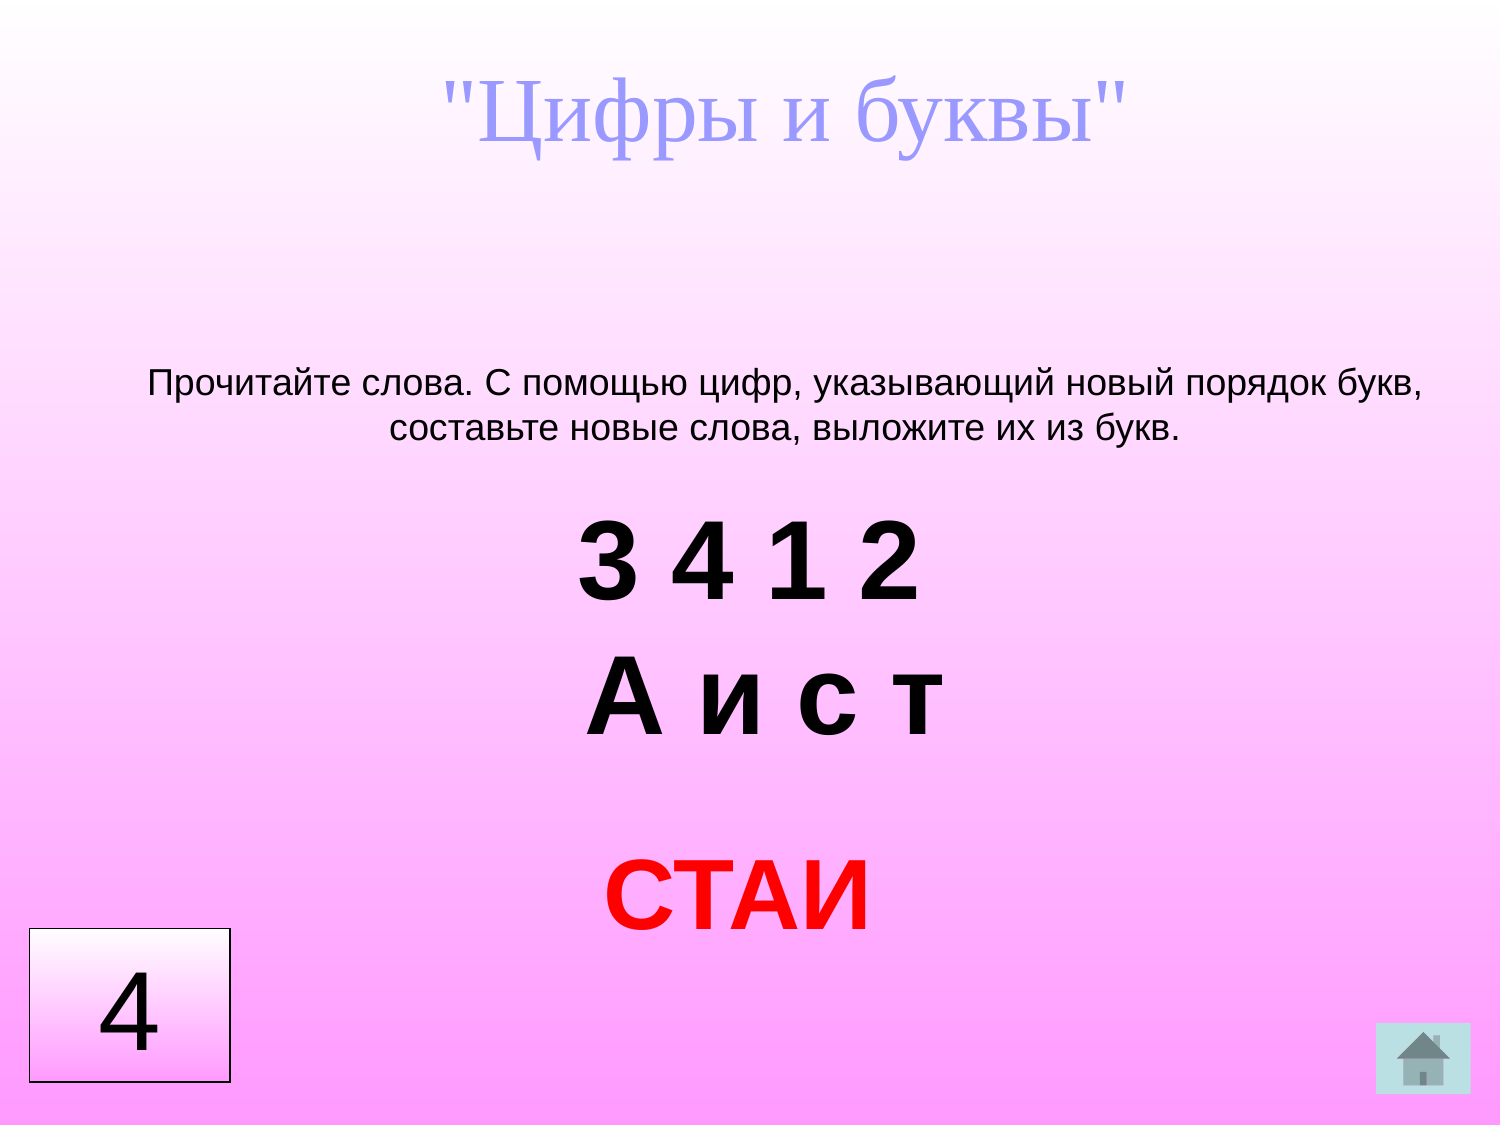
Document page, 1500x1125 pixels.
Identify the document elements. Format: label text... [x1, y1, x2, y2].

text_box [1376, 1023, 1471, 1095]
text_box 4 [29, 928, 231, 1083]
text_box СТАИ [589, 822, 888, 958]
text_box Прочитайте слова. С помощью цифр, указывающий новый порядок букв, составьте новые слова, выложите их из букв. [112, 350, 1459, 455]
text_box "Цифры и буквы" [312, 42, 1258, 350]
text_box 3 4 1 2 А и с т [538, 479, 962, 765]
